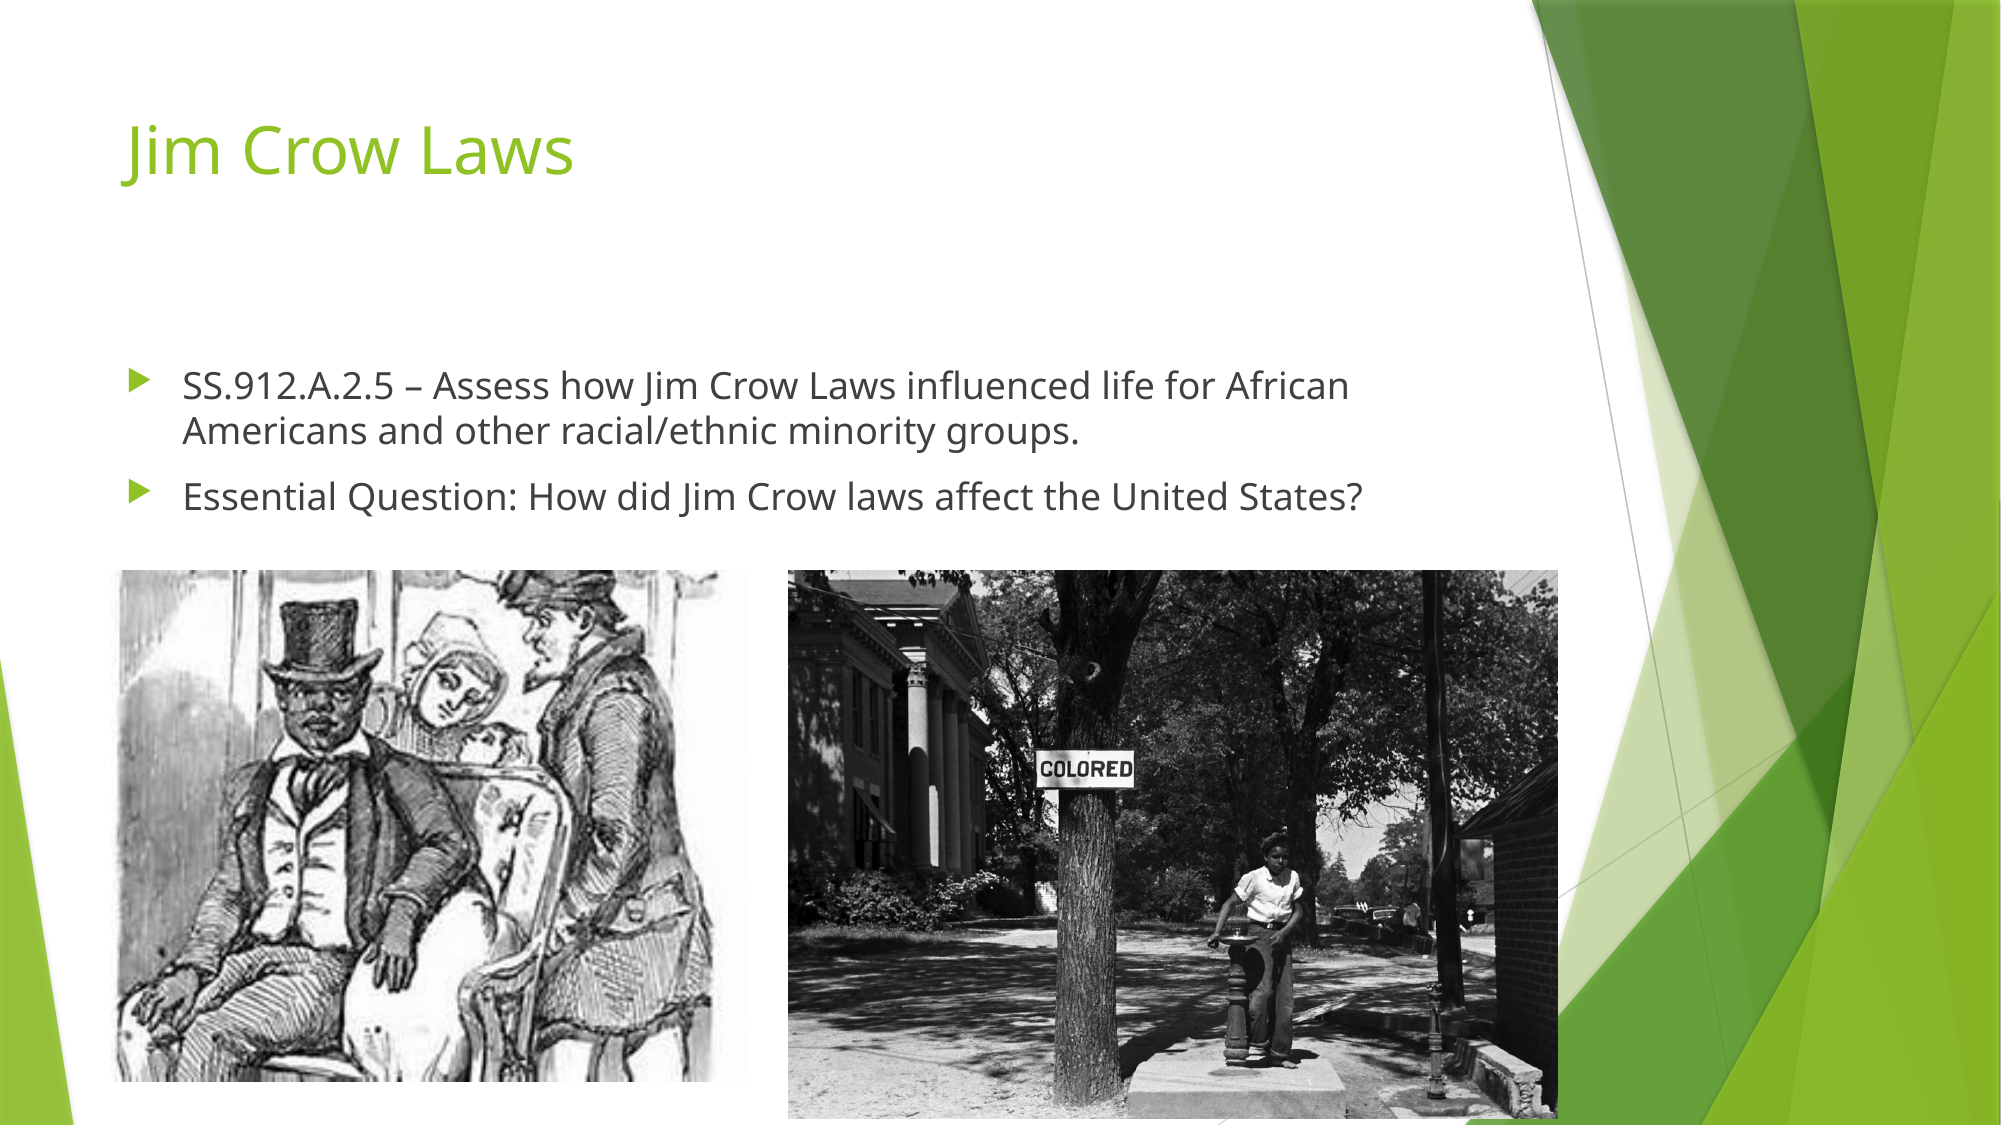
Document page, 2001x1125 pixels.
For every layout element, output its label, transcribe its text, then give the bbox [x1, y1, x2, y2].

list SS.912.A.2.5 – Assess how Jim Crow Laws influenced life for African Americans and other racial/ethnic minority groups. Essential Question: How did Jim Crow laws affect the United States? [111, 354, 1522, 992]
picture [110, 569, 748, 1083]
title Jim Crow Laws [111, 99, 1522, 317]
picture [787, 569, 1558, 1120]
